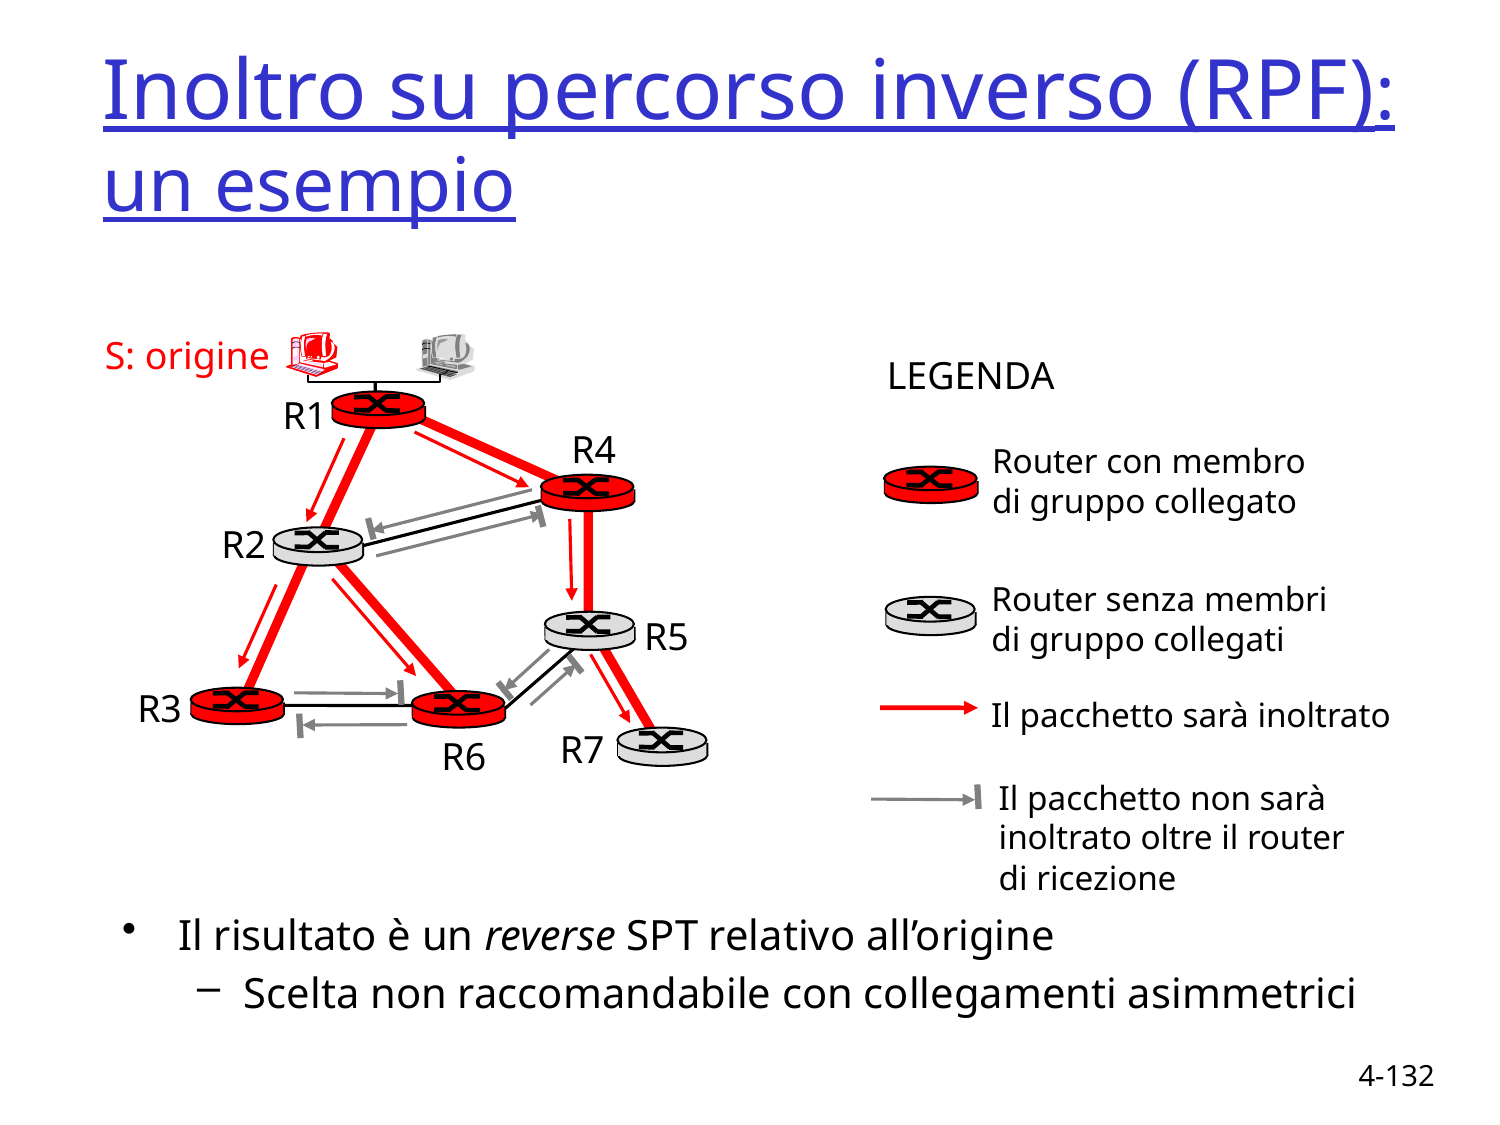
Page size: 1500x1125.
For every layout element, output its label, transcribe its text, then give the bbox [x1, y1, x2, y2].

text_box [883, 466, 978, 504]
text_box R4 [556, 418, 632, 474]
text_box Il risultato è un reverse SPT relativo all’origine Scelta non raccomandabile con collegamenti asimmetrici [107, 901, 1420, 1064]
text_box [272, 527, 364, 566]
text_box R7 [544, 718, 620, 779]
text_box R1 [267, 385, 342, 445]
text_box Il pacchetto non sarà inoltrato oltre il router di ricezione [984, 769, 1361, 901]
text_box [294, 687, 398, 700]
text_box R2 [206, 514, 282, 574]
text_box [504, 646, 547, 704]
text_box [592, 658, 631, 724]
text_box [880, 701, 976, 715]
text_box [285, 332, 477, 429]
text_box [305, 438, 345, 523]
text_box LEGENDA [872, 344, 1070, 404]
text_box Router con membro di gruppo collegato [977, 432, 1330, 528]
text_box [190, 687, 285, 725]
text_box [885, 596, 976, 636]
text_box [238, 584, 277, 669]
text_box [302, 718, 406, 732]
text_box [411, 690, 506, 728]
text_box [332, 578, 417, 677]
text_box [422, 436, 530, 488]
text_box [871, 793, 976, 806]
text_box [376, 510, 539, 556]
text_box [544, 611, 635, 651]
text_box Il pacchetto sarà inoltrato [976, 686, 1474, 742]
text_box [533, 650, 576, 708]
text_box R6 [426, 735, 502, 786]
title Inoltro su percorso inverso (RPF): un esempio [87, 37, 1455, 226]
slide_number 4-132 [1338, 1049, 1451, 1125]
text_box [540, 474, 635, 512]
text_box S: origine [90, 325, 286, 385]
text_box [371, 489, 532, 534]
text_box Router senza membri di gruppo collegati [976, 571, 1343, 666]
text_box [617, 727, 708, 767]
text_box R5 [629, 605, 704, 665]
text_box R3 [122, 677, 198, 738]
text_box [565, 521, 578, 601]
